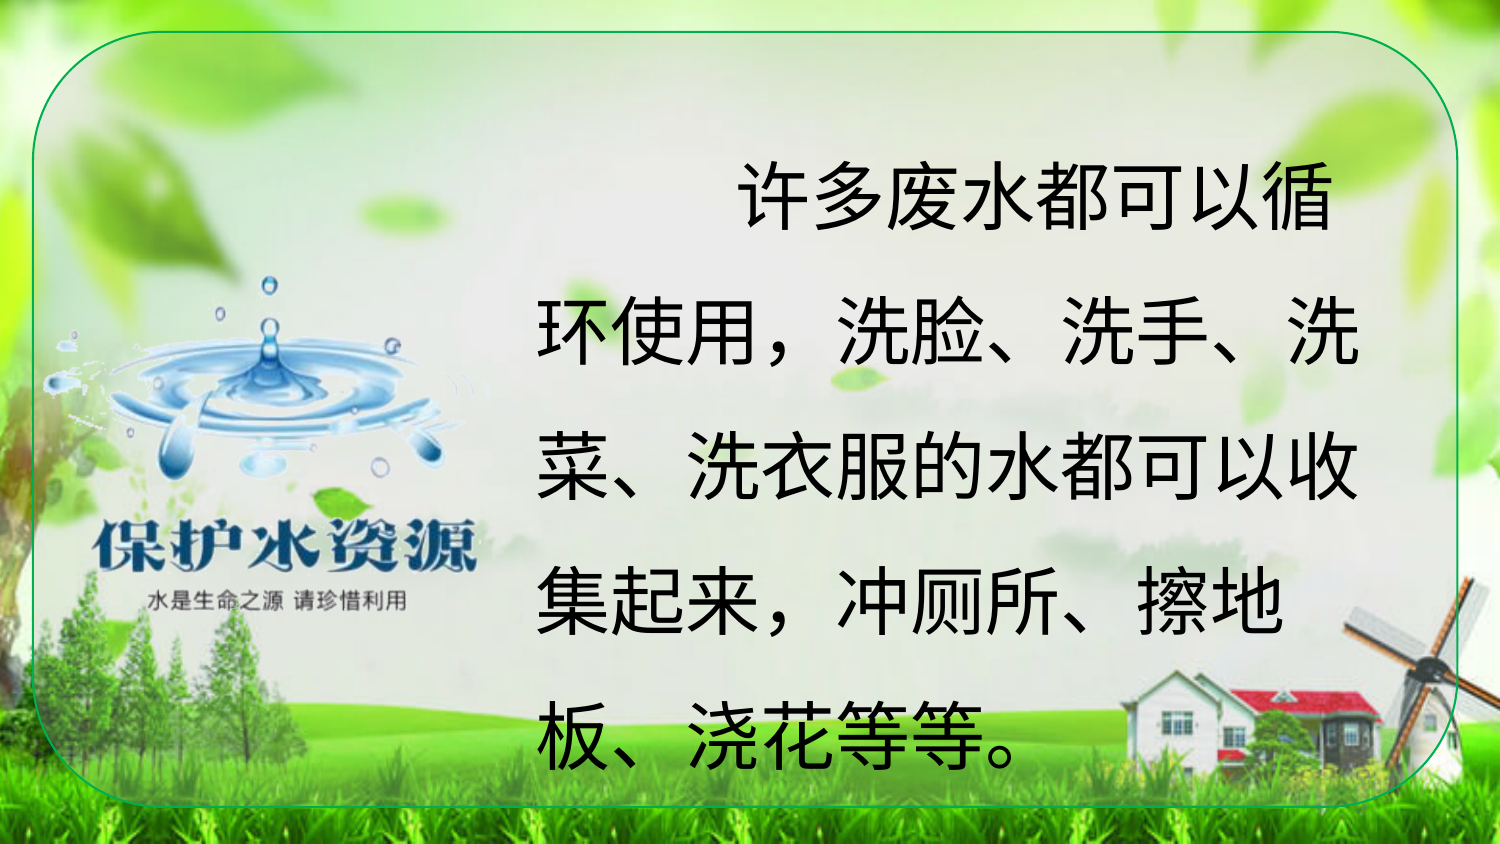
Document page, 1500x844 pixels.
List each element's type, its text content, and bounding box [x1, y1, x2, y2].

text_box 许多废水都可以循环使用，洗脸、洗手、洗菜、洗衣服的水都可以收集起来，冲厕所、擦地板、浇花等等。 [524, 99, 1411, 786]
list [31, 225, 525, 641]
picture [0, 0, 1500, 844]
